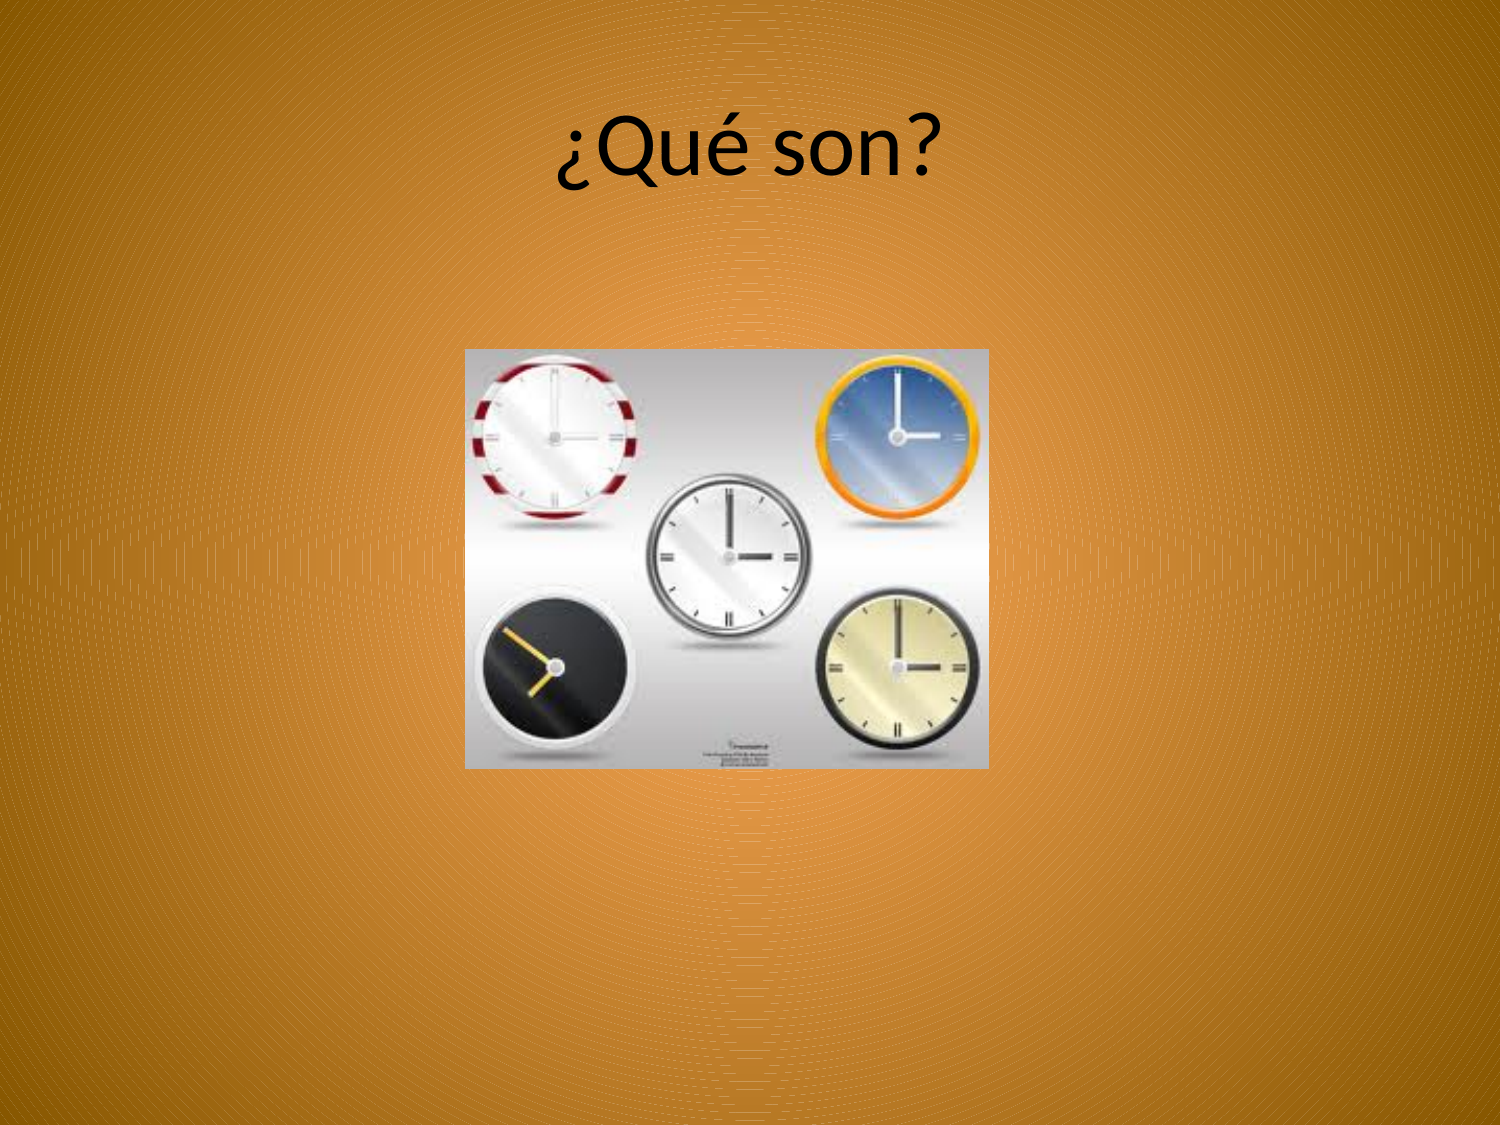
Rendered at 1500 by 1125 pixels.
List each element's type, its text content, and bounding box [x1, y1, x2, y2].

title ¿Qué son? [75, 45, 1425, 233]
picture [464, 349, 989, 769]
